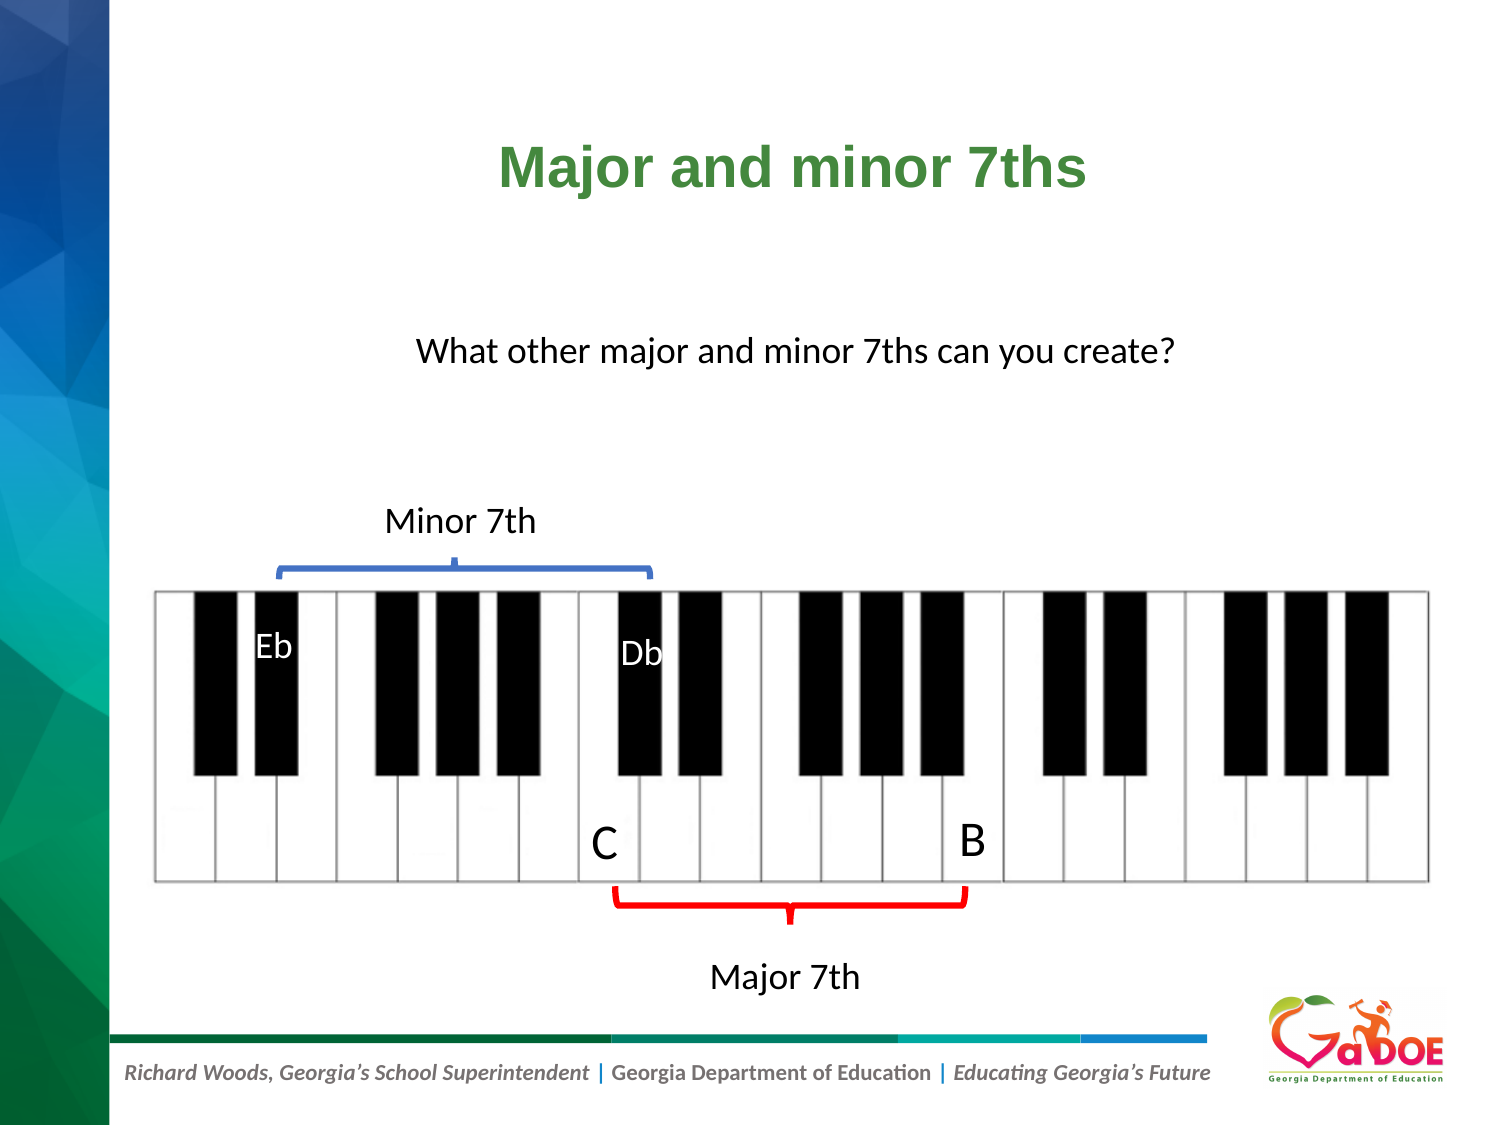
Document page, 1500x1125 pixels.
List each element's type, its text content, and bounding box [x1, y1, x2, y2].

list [146, 587, 1439, 895]
text_box [613, 895, 967, 925]
text_box [278, 557, 651, 580]
title Major and minor 7ths [146, 59, 1441, 278]
text_box Major 7th [694, 945, 876, 1005]
picture [0, 0, 110, 1125]
picture [1263, 987, 1447, 1089]
text_box Minor 7th [369, 488, 553, 549]
text_box What other major and minor 7ths can you create? [401, 318, 1193, 379]
